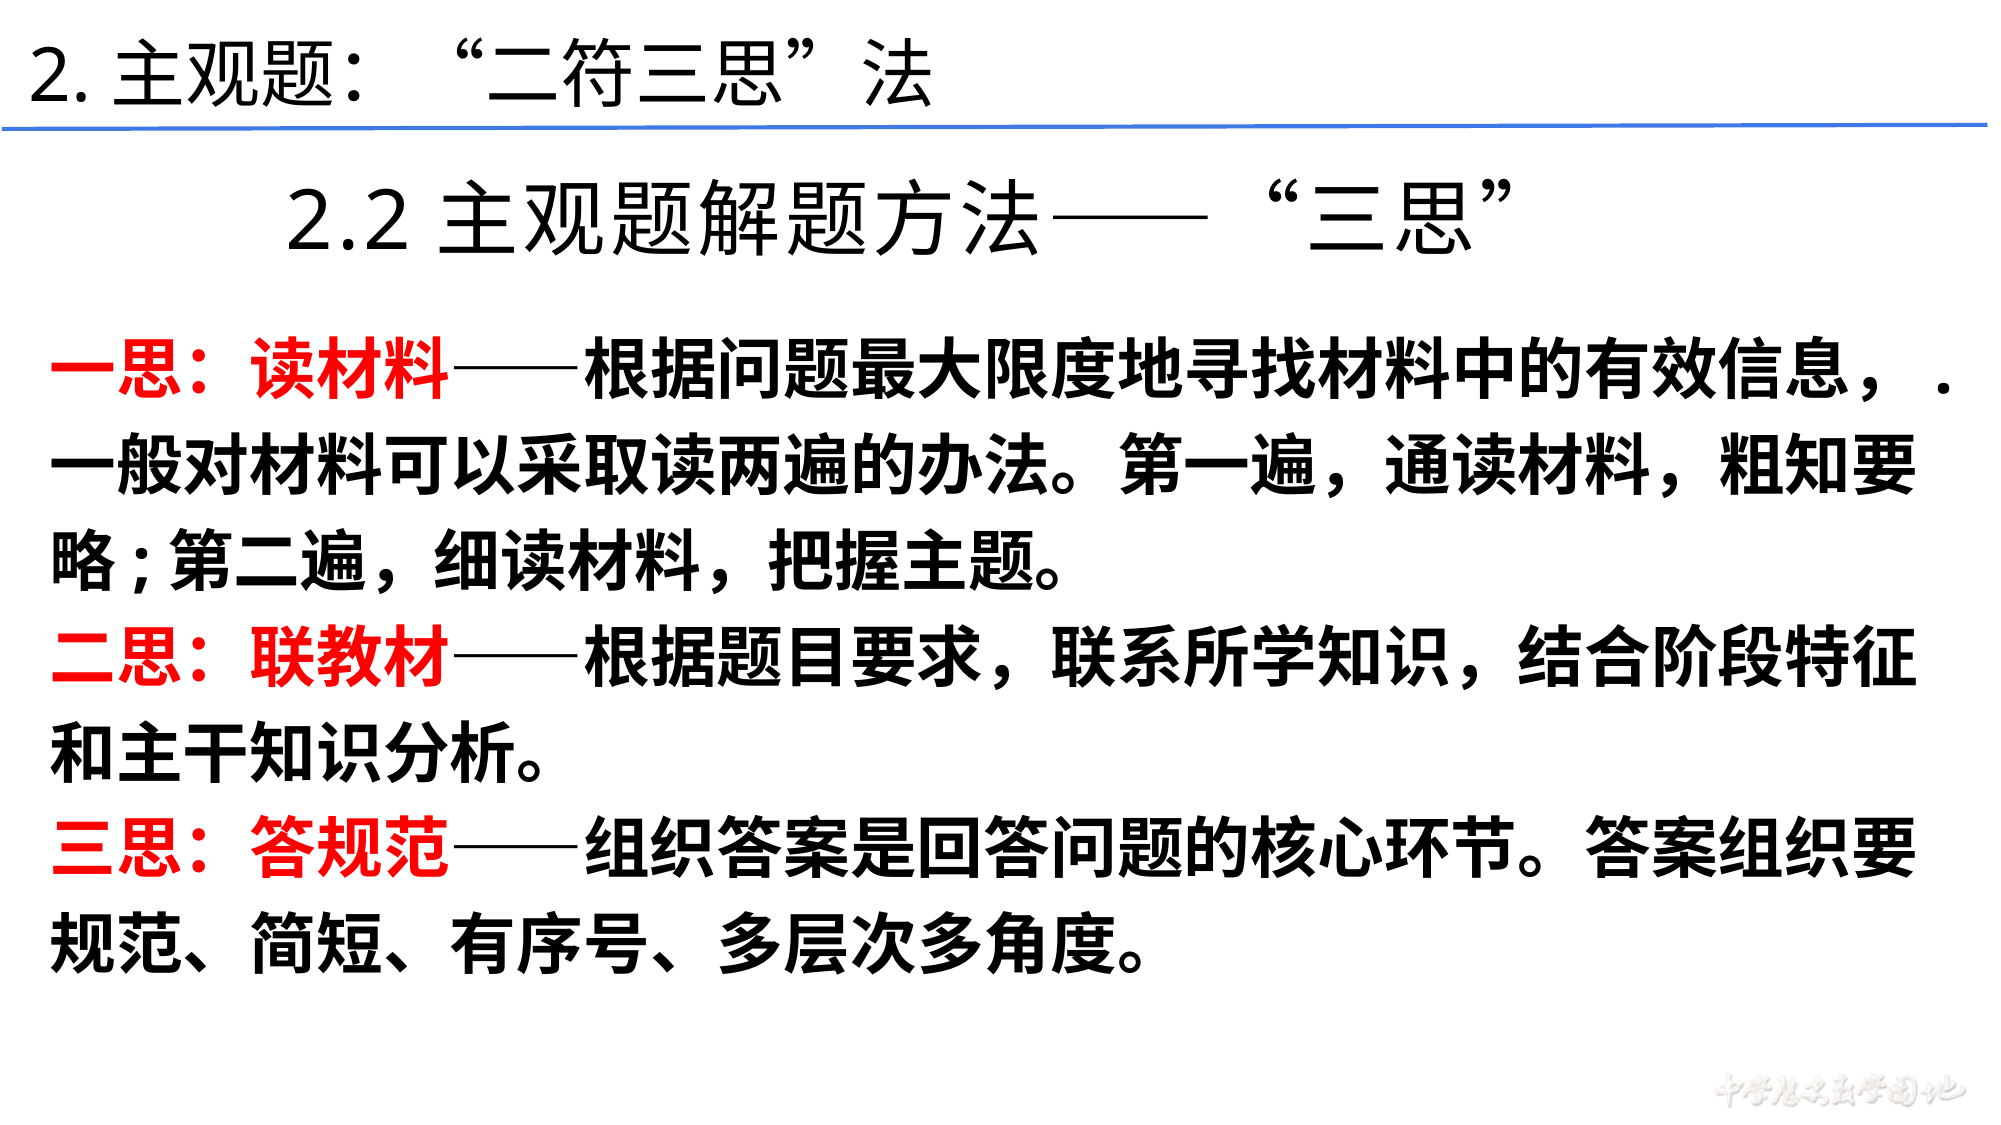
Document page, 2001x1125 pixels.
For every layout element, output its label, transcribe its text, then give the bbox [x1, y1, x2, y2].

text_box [1, 124, 1988, 129]
text_box 一思：读材料——根据问题最大限度地寻找材料中的有效信息，.一般对材料可以采取读两遍的办法。第一遍，通读材料，粗知要略;第二遍，细读材料，把握主题。 二思：联教材——根据题目要求，联系所学知识，结合阶段特征和主干知识分析。 三思：答规范——组织答案是回答问题的核心环节。答案组织要规范、简短、有序号、多层次多角度。 [34, 303, 1947, 990]
picture [1715, 1073, 1966, 1108]
text_box 2.主观题：“二符三思”法 [14, 19, 1014, 124]
text_box 2.2主观题解题方法——“三思” [34, 179, 1815, 253]
